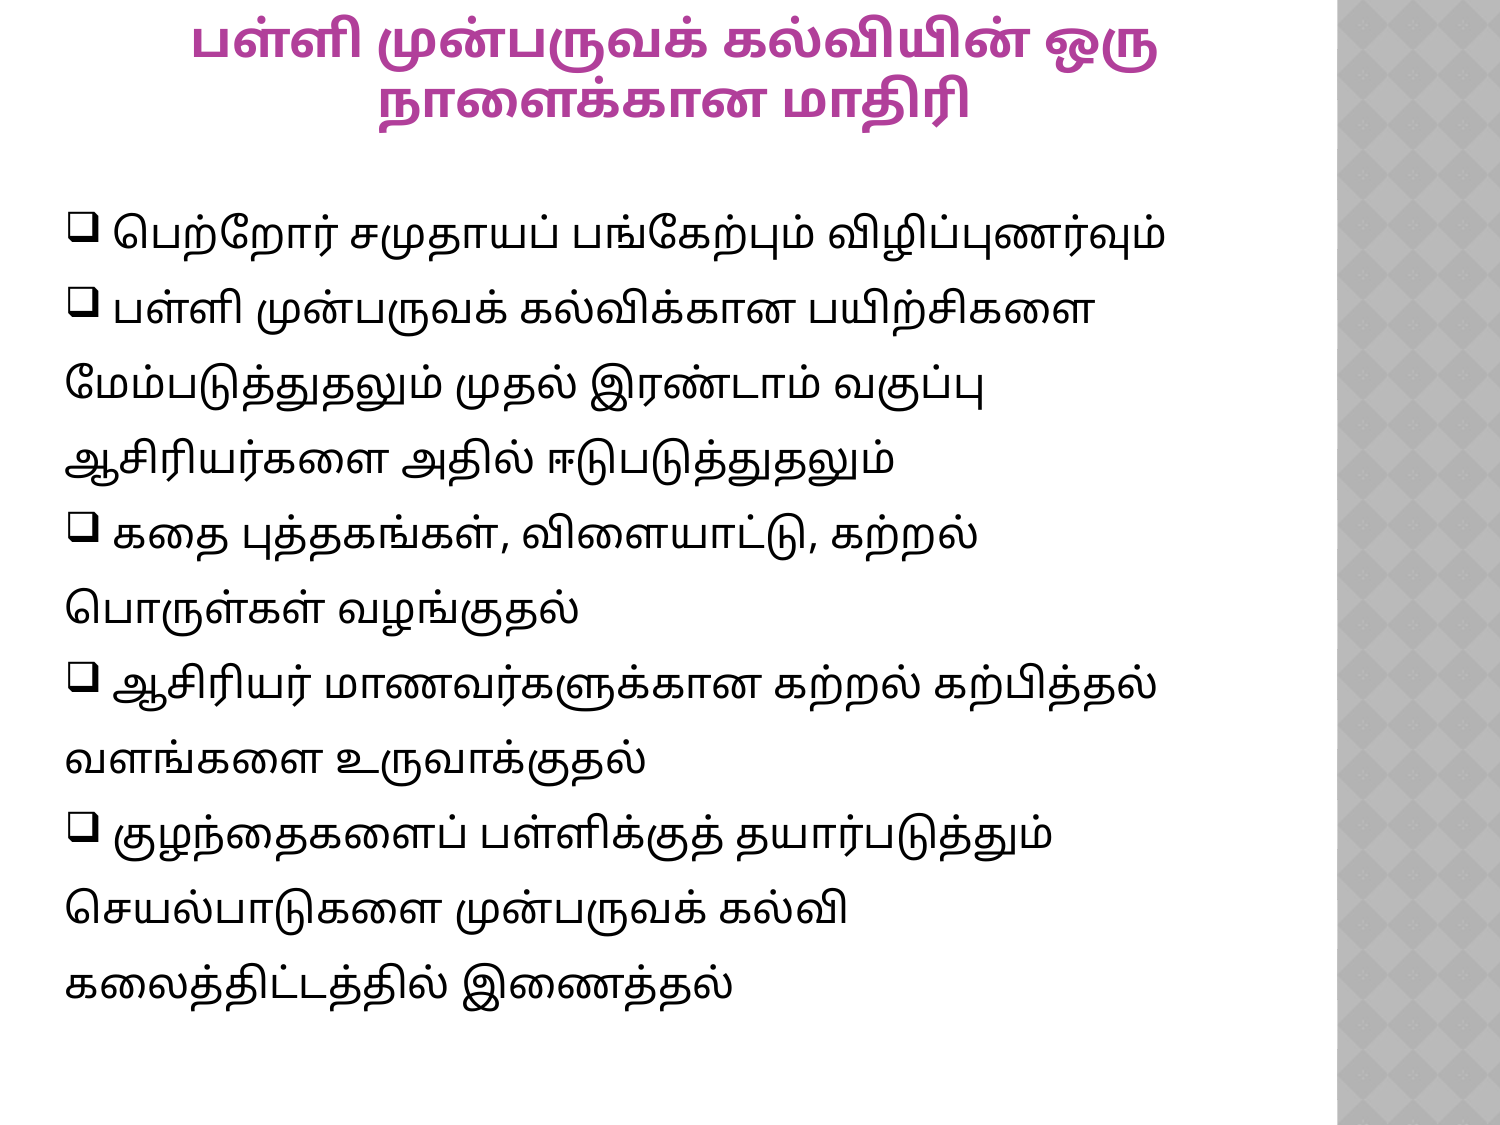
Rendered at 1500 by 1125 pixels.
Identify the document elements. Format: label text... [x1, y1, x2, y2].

text_box பெற்றோர் சமுதாயப் பங்கேற்பும் விழிப்புணர்வும் பள்ளி முன்பருவக் கல்விக்கான பயிற்சிகளை மேம்படுத்துதலும் முதல் இரண்டாம் வகுப்பு ஆசிரியர்களை அதில் ஈடுபடுத்துதலும் கதை புத்தகங்கள், விளையாட்டு, கற்றல் பொருள்கள் வழங்குதல் ஆசிரியர் மாணவர்களுக்கான கற்றல் கற்பித்தல் வளங்களை உருவாக்குதல் குழந்தைகளைப் பள்ளிக்குத் தயார்படுத்தும் செயல்பாடுகளை முன்பருவக் கல்வி கலைத்திட்டத்தில் இணைத்தல் [49, 174, 1250, 1090]
text_box பள்ளி முன்பருவக் கல்வியின் ஒரு நாளைக்கான மாதிரி [24, 0, 1325, 135]
